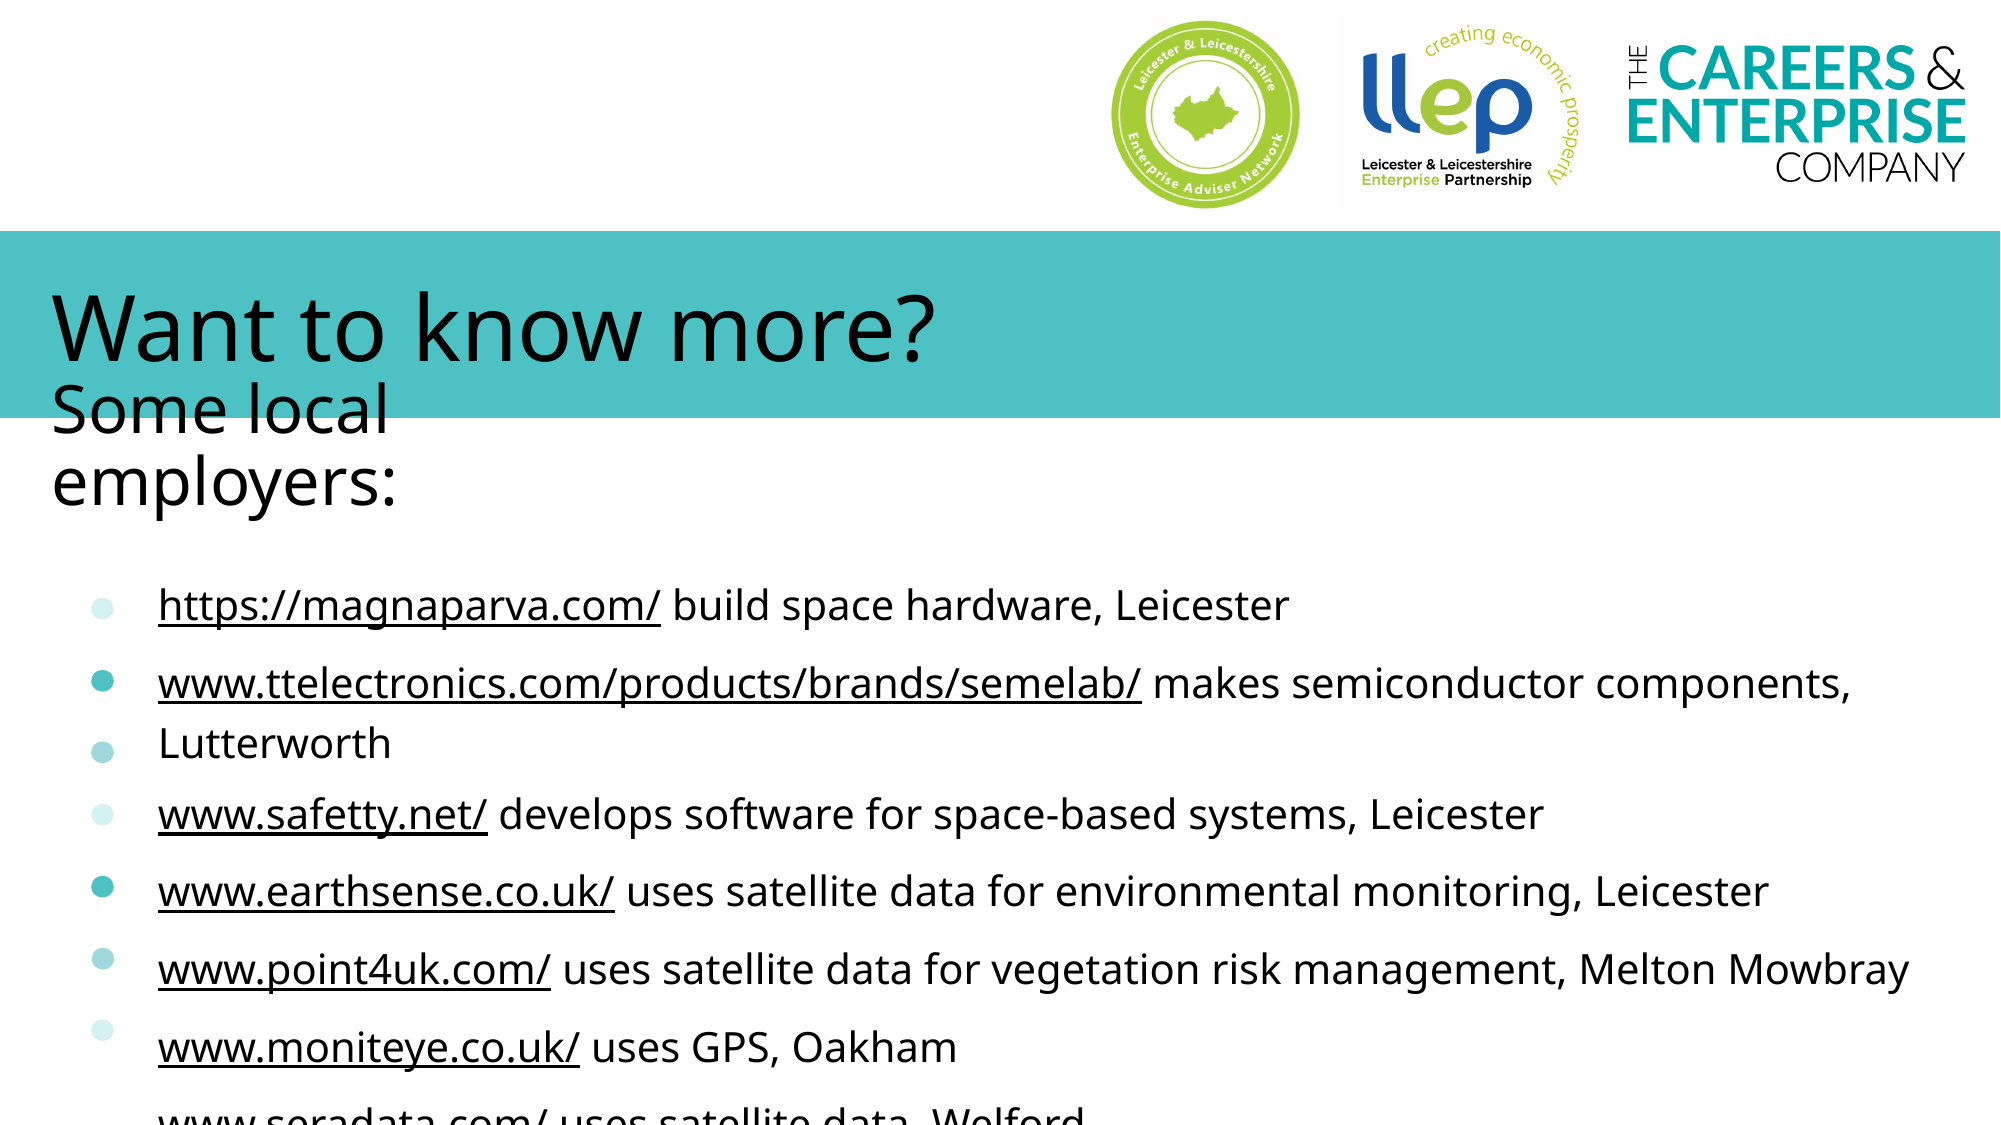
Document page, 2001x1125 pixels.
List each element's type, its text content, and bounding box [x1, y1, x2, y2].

text_box [91, 597, 114, 620]
text_box [91, 741, 114, 764]
text_box [91, 1019, 114, 1041]
title Want to know more? [36, 300, 1254, 389]
picture [1111, 16, 1303, 212]
text_box Some local employers: [36, 438, 744, 528]
text_box [91, 803, 114, 826]
picture [1337, 16, 1595, 211]
text_box [91, 670, 114, 692]
text_box [91, 947, 115, 970]
text_box [0, 231, 2000, 418]
text_box https://magnaparva.com/ build space hardware, Leicester www.ttelectronics.com/products/brands/semelab/ makes semiconductor components, Lutterworth www.safetty.net/ develops software for space-based systems, Leicester www.earthsense.co.uk/ uses satellite data for environmental monitoring, Leicester www.point4uk.com/ uses satellite data for vegetation risk management, Melton Mowbray www.moniteye.co.uk/ uses GPS, Oakham www.seradata.com/ uses satellite data, Welford [143, 567, 2000, 1125]
text_box [91, 875, 114, 898]
picture [1629, 45, 1965, 182]
